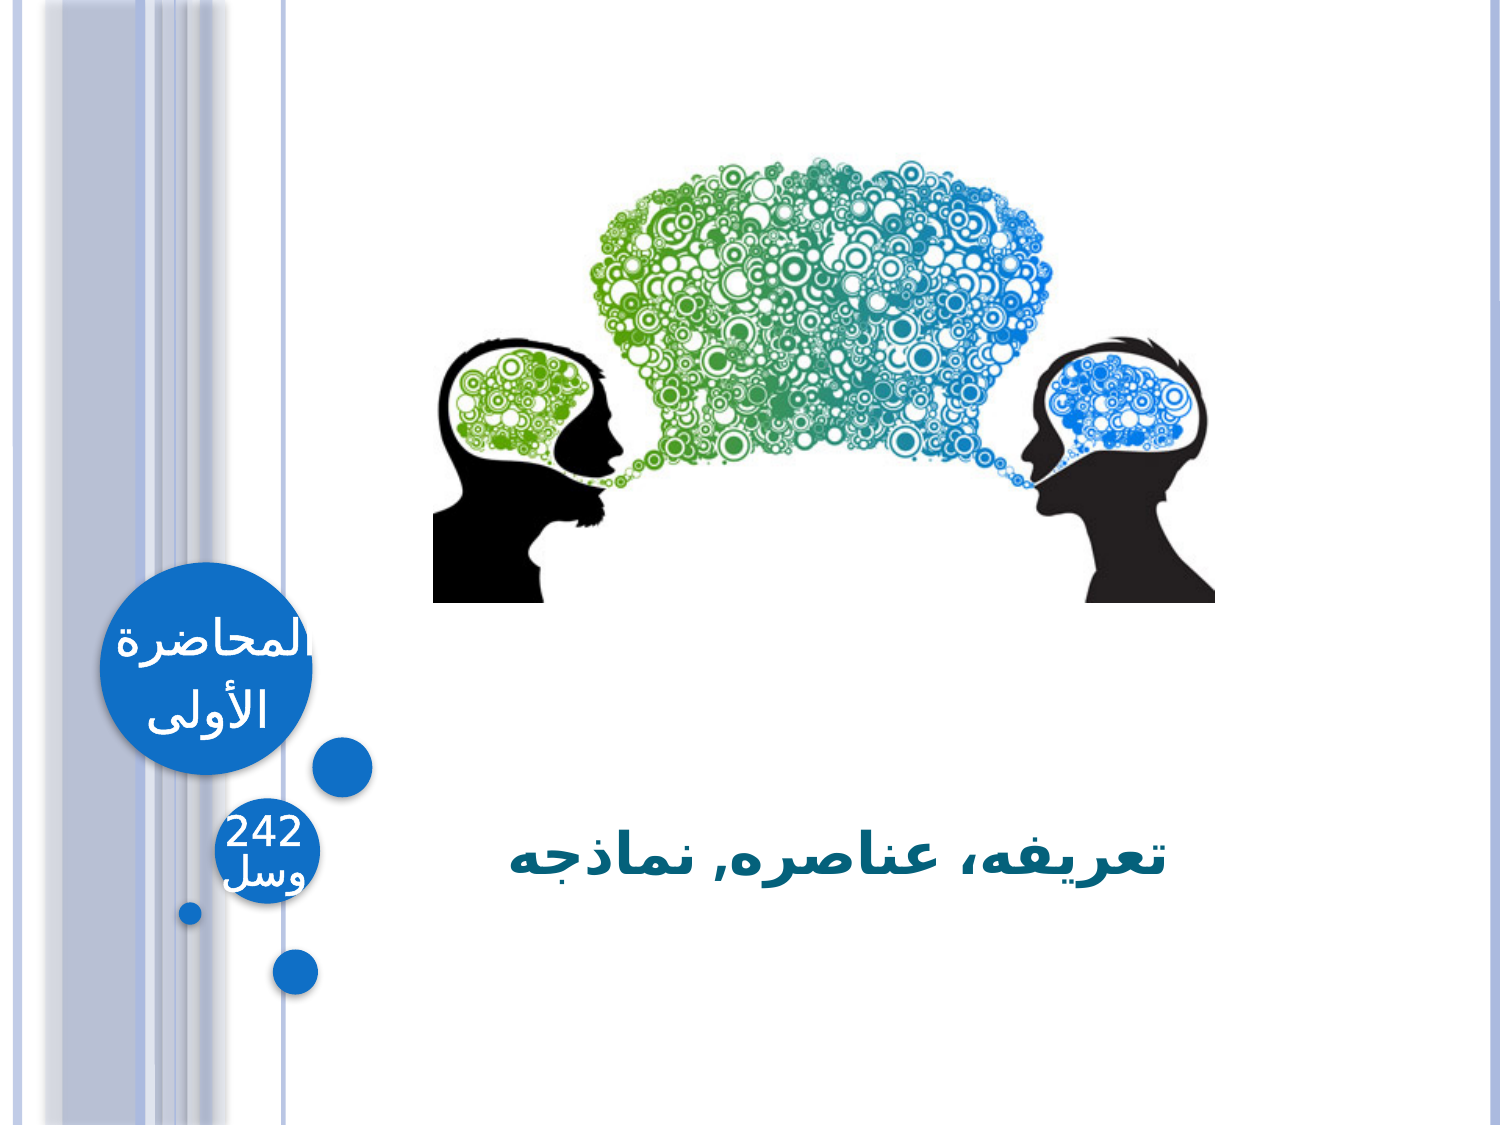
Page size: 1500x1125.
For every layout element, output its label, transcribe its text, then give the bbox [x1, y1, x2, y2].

text_box 242 وسل [199, 806, 329, 902]
picture [433, 128, 1216, 603]
text_box المحاضرة الأولى [88, 597, 343, 746]
subtitle تعريفه، عناصره, نماذجه [339, 808, 1353, 948]
